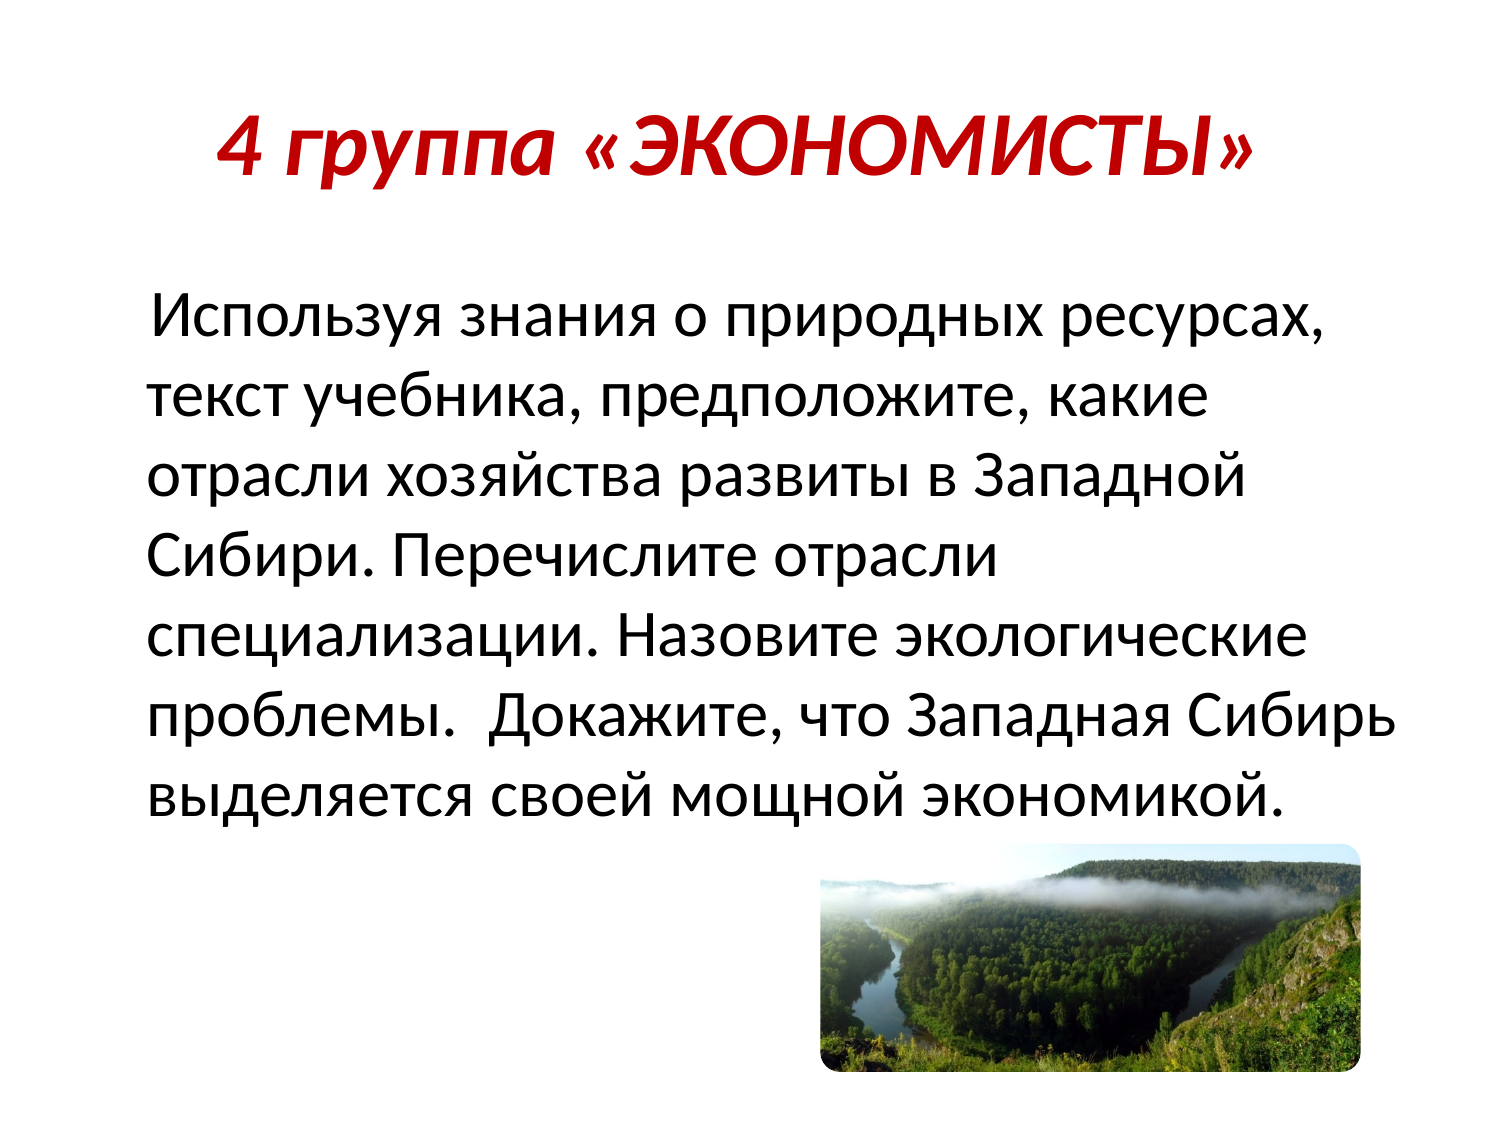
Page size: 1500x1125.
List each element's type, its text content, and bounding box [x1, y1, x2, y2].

list Используя знания о природных ресурсах, текст учебника, предположите, какие отрасли хозяйства развиты в Западной Сибири. Перечислите отрасли специализации. Назовите экологические проблемы. Докажите, что Западная Сибирь выделяется своей мощной экономикой. [75, 262, 1425, 1005]
picture [820, 843, 1361, 1073]
title 4 группа «ЭКОНОМИСТЫ» [75, 45, 1425, 233]
